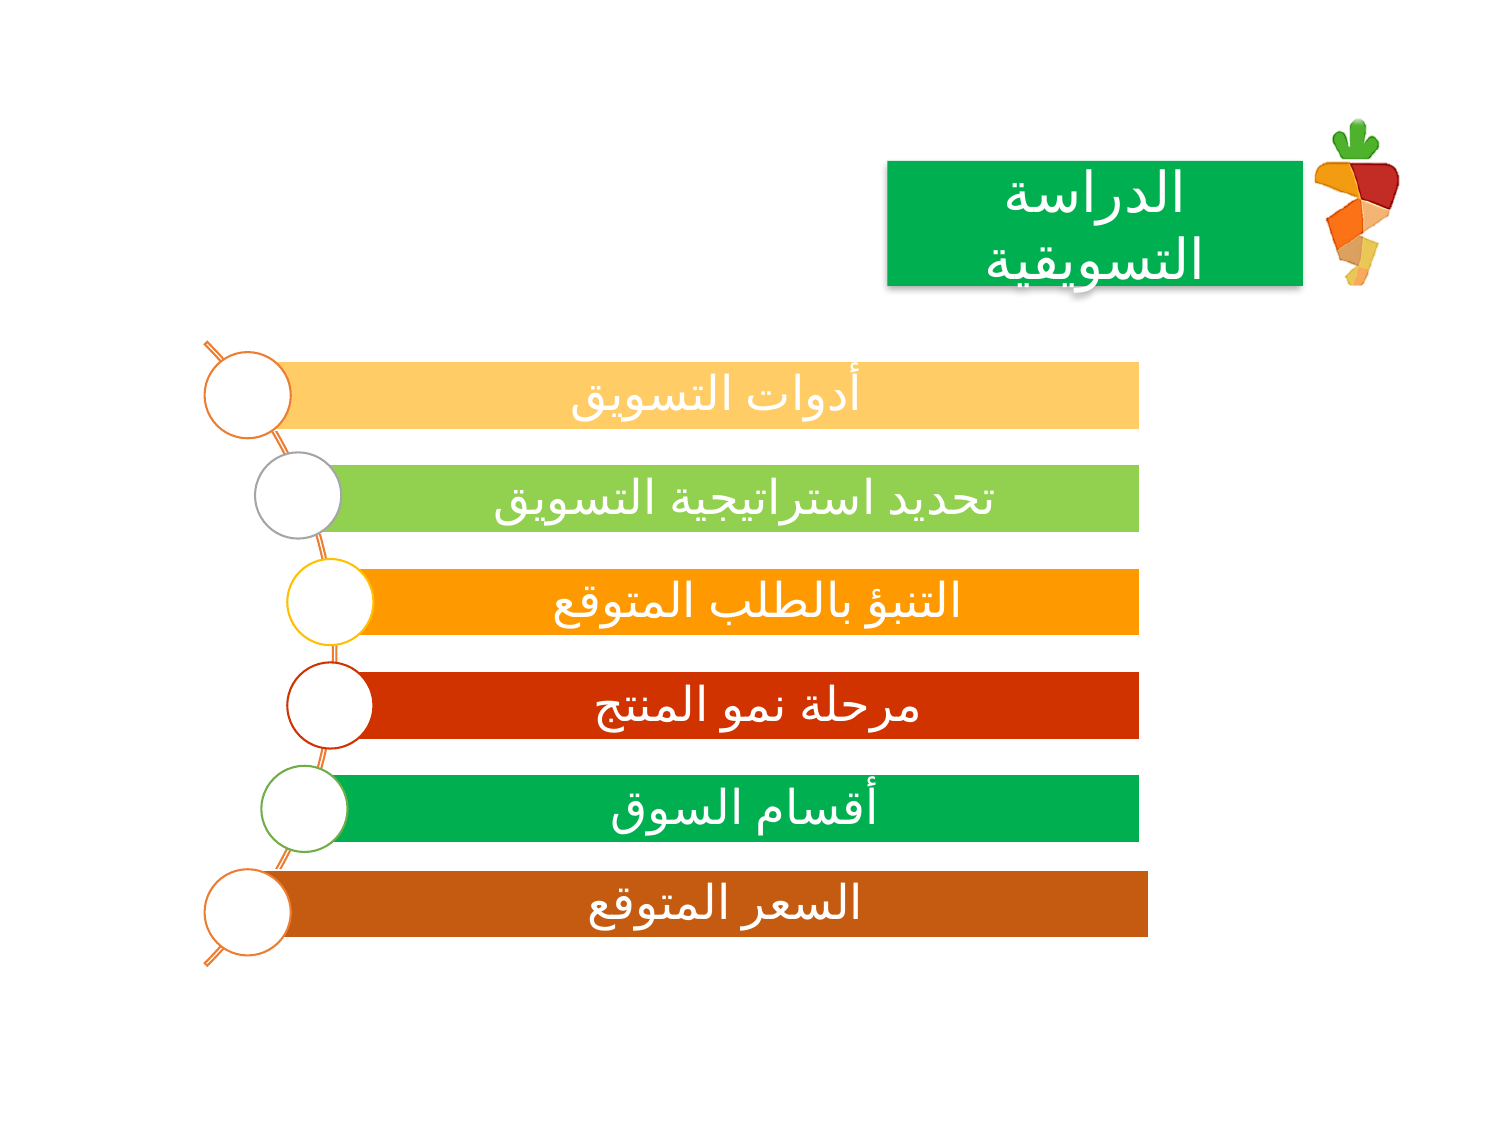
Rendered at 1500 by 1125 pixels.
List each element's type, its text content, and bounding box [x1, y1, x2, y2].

picture [1308, 116, 1404, 286]
text_box الدراسة التسويقية [886, 160, 1304, 287]
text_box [194, 326, 1150, 982]
